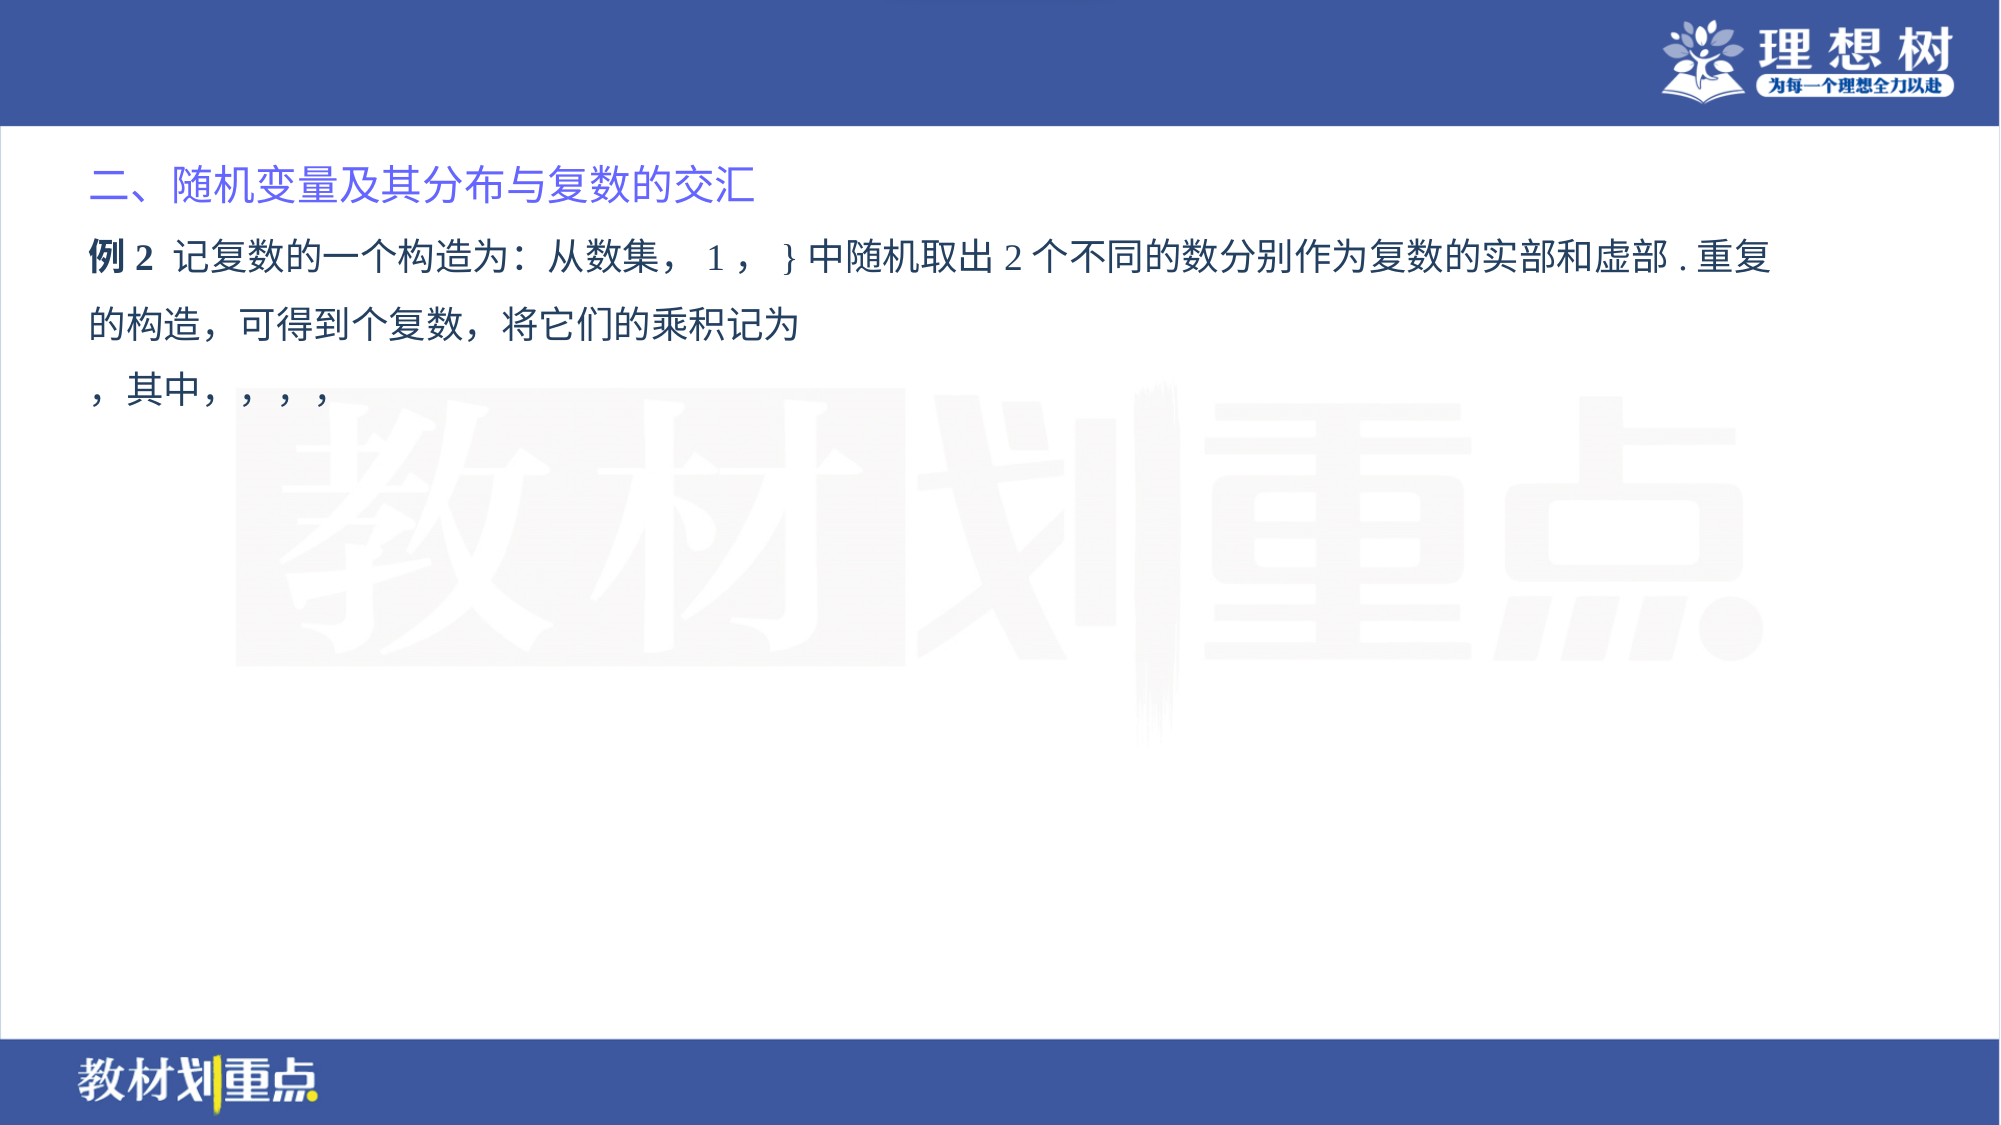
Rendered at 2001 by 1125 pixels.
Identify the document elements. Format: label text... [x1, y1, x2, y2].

picture [0, 0, 2000, 1125]
text_box 二、随机变量及其分布与复数的交汇 [88, 135, 1911, 270]
